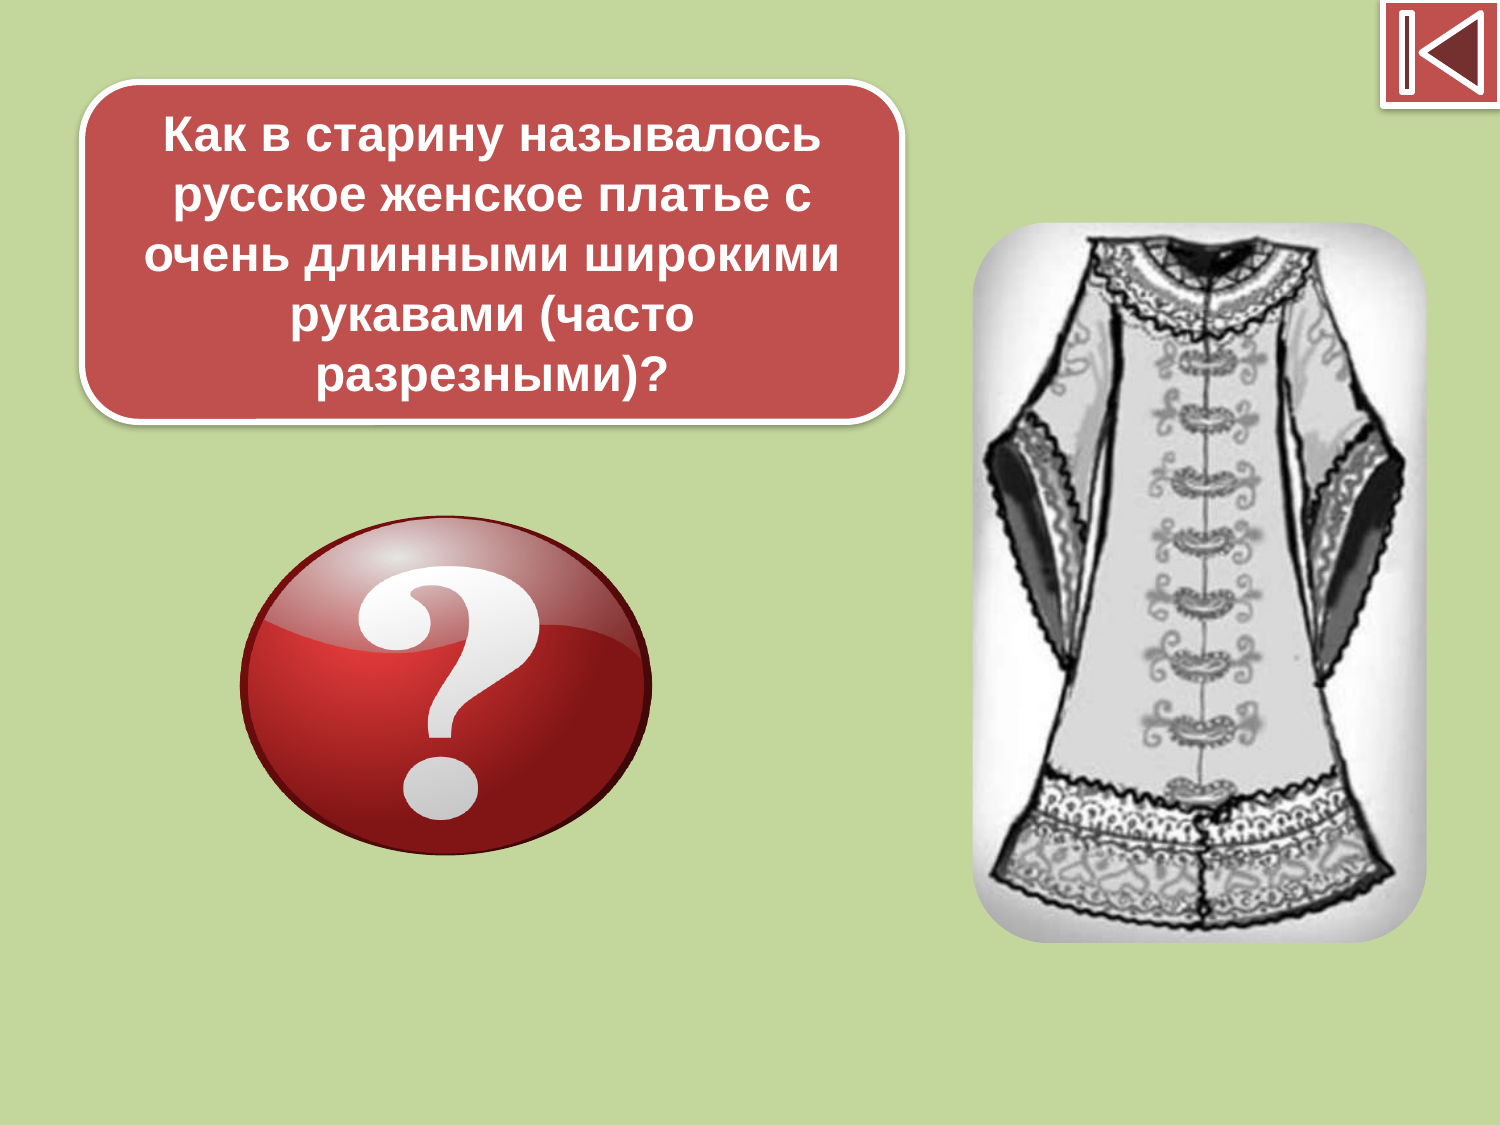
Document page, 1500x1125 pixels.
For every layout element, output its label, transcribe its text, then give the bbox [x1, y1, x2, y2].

text_box Как в старину называлось русское женское платье с очень длинными широкими рукавами (часто разрезными)? [78, 78, 906, 426]
picture [972, 222, 1427, 944]
picture [234, 515, 657, 856]
text_box [1380, 0, 1500, 109]
